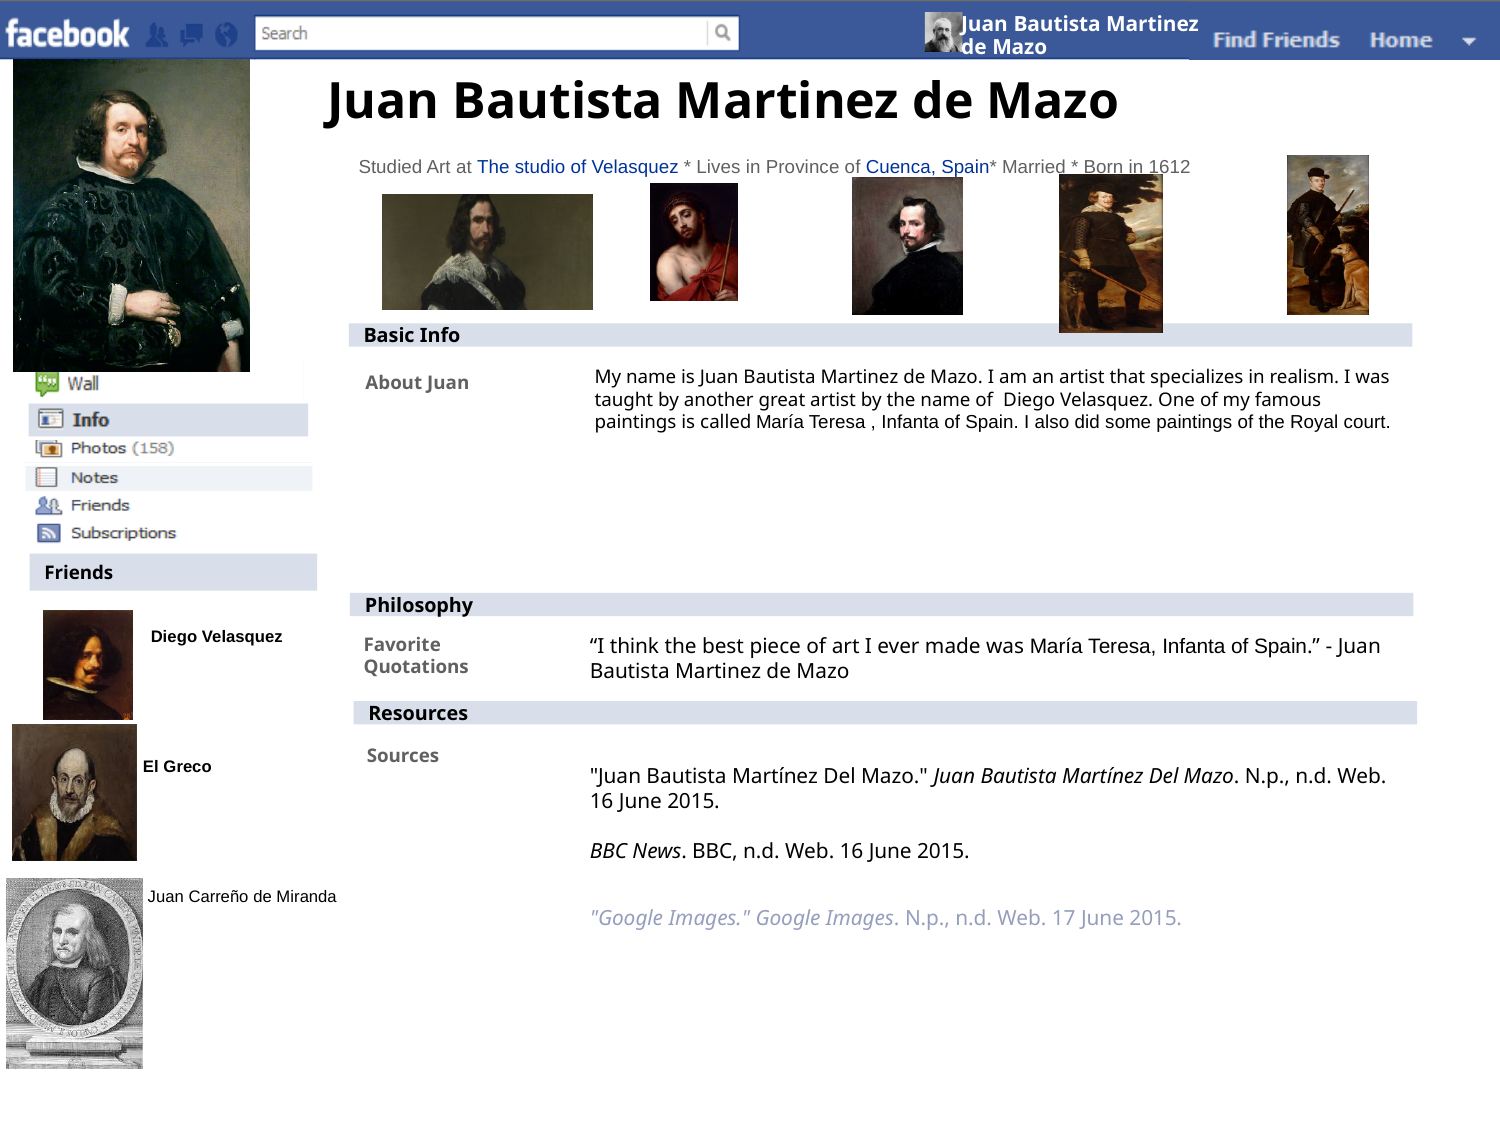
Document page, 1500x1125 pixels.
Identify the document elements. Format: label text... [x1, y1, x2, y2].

picture [6, 878, 143, 1069]
picture [382, 194, 593, 310]
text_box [0, 0, 1500, 775]
picture [13, 58, 304, 398]
picture [1058, 174, 1163, 333]
picture [12, 724, 137, 862]
text_box Juan Carreño de Miranda [143, 878, 367, 914]
picture [25, 399, 309, 440]
picture [649, 183, 738, 301]
picture [852, 177, 963, 315]
text_box "Juan Bautista Martínez Del Mazo." Juan Bautista Martínez Del Mazo. N.p., n.d. Web. 16 June 2015. BBC News. BBC, n.d. Web. 16 June 2015. "Google Images." Google Images. N.p., n.d. Web. 17 June 2015. [574, 783, 1413, 1065]
picture [43, 610, 134, 720]
picture [1287, 155, 1369, 315]
picture [924, 12, 963, 52]
